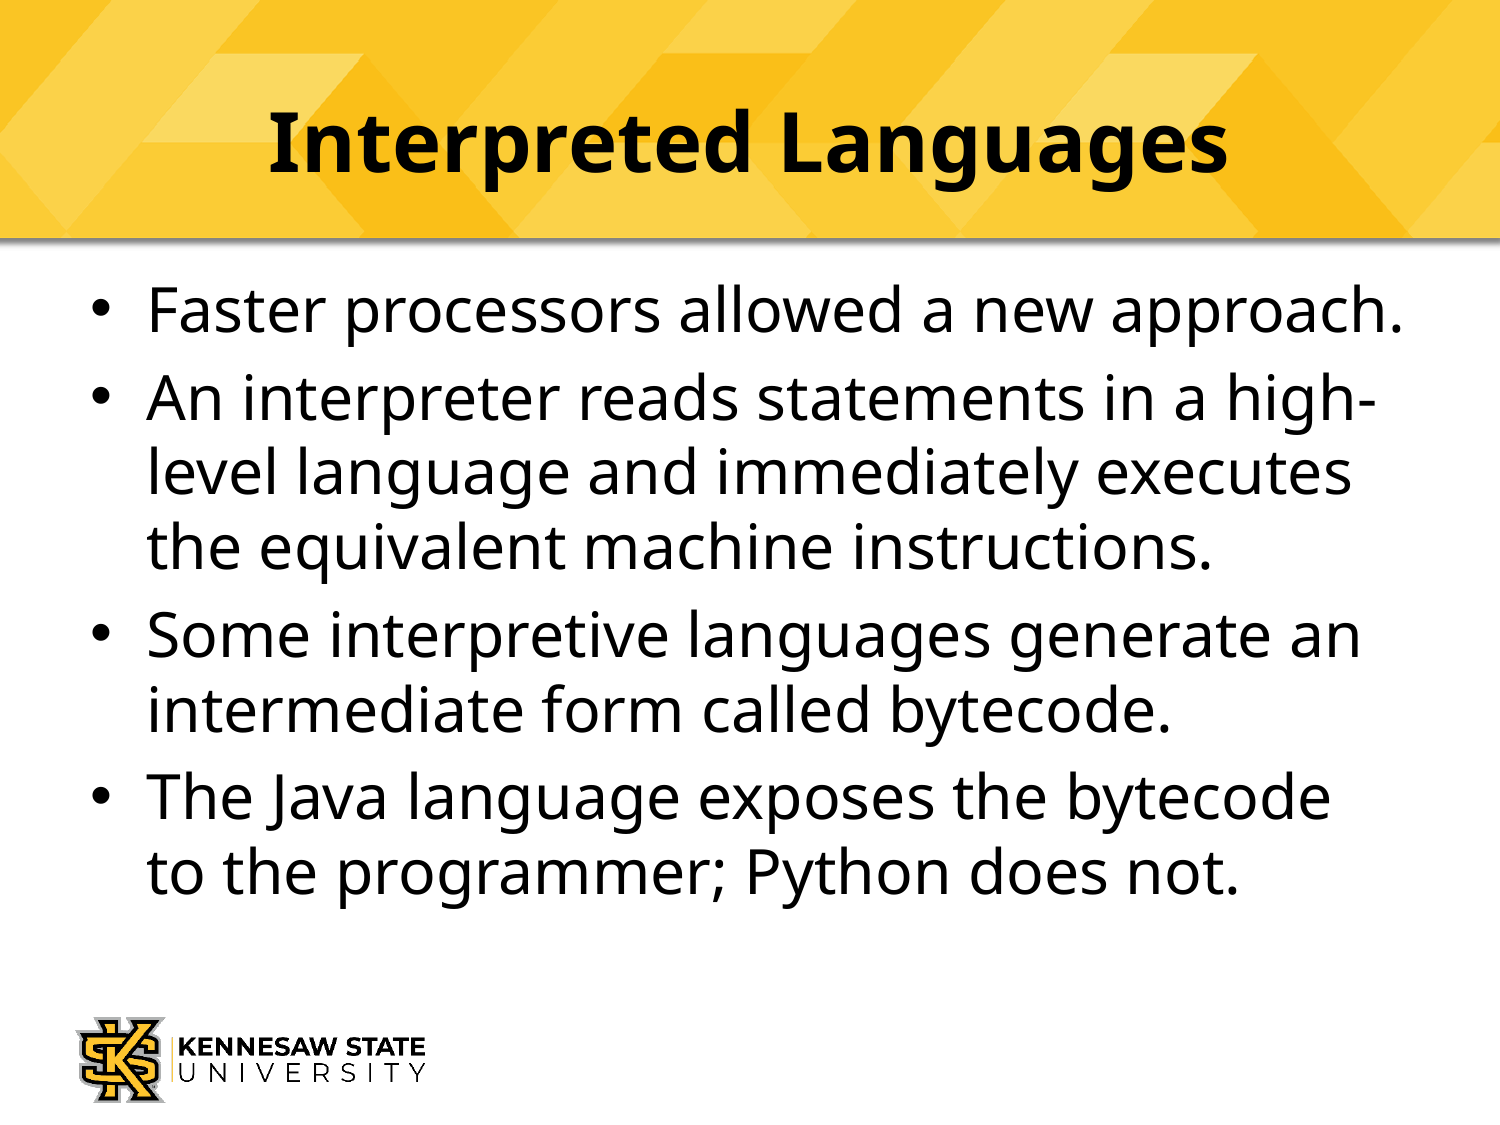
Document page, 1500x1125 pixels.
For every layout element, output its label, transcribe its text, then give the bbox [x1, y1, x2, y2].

title Interpreted Languages [75, 45, 1425, 233]
picture [0, 0, 1500, 251]
list Faster processors allowed a new approach. An interpreter reads statements in a high-level language and immediately executes the equivalent machine instructions. Some interpretive languages generate an intermediate form called bytecode. The Java language exposes the bytecode to the programmer; Python does not. [75, 262, 1425, 1005]
picture [75, 1017, 425, 1103]
